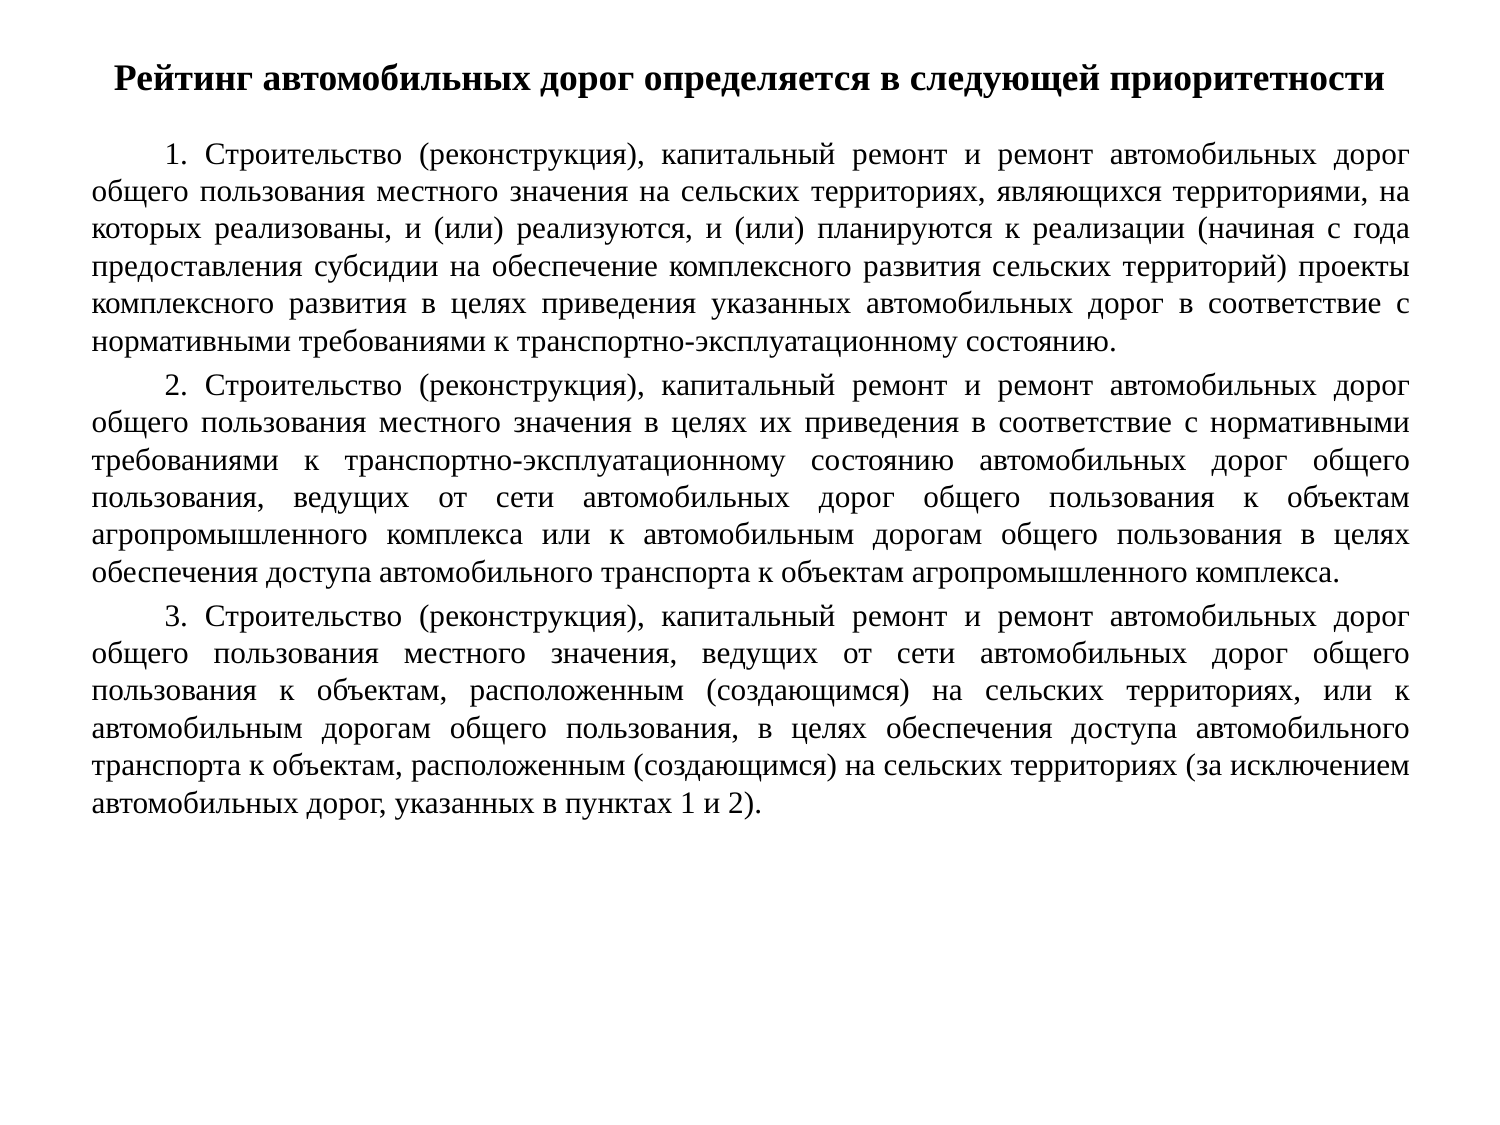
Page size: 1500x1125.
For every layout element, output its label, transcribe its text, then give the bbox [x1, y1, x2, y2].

list 1. Строительство (реконструкция), капитальный ремонт и ремонт автомобильных дорог общего пользования местного значения на сельских территориях, являющихся территориями, на которых реализованы, и (или) реализуются, и (или) планируются к реализации (начиная с года предоставления субсидии на обеспечение комплексного развития сельских территорий) проекты комплексного развития в целях приведения указанных автомобильных дорог в соответствие с нормативными требованиями к транспортно-эксплуатационному состоянию. 2. Строительство (реконструкция), капитальный ремонт и ремонт автомобильных дорог общего пользования местного значения в целях их приведения в соответствие с нормативными требованиями к транспортно-эксплуатационному состоянию автомобильных дорог общего пользования, ведущих от сети автомобильных дорог общего пользования к объектам агропромышленного комплекса или к автомобильным дорогам общего пользования в целях обеспечения доступа автомобильного транспорта к объектам агропромышленного комплекса. 3. Строительство (реконструкция), капитальный ремонт и ремонт автомобильных дорог общего пользования местного значения, ведущих от сети автомобильных дорог общего пользования к объектам, расположенным (создающимся) на сельских территориях, или к автомобильным дорогам общего пользования, в целях обеспечения доступа автомобильного транспорта к объектам, расположенным (создающимся) на сельских территориях (за исключением автомобильных дорог, указанных в пунктах 1 и 2). [76, 125, 1427, 835]
title Рейтинг автомобильных дорог определяется в следующей приоритетности [75, 45, 1425, 114]
